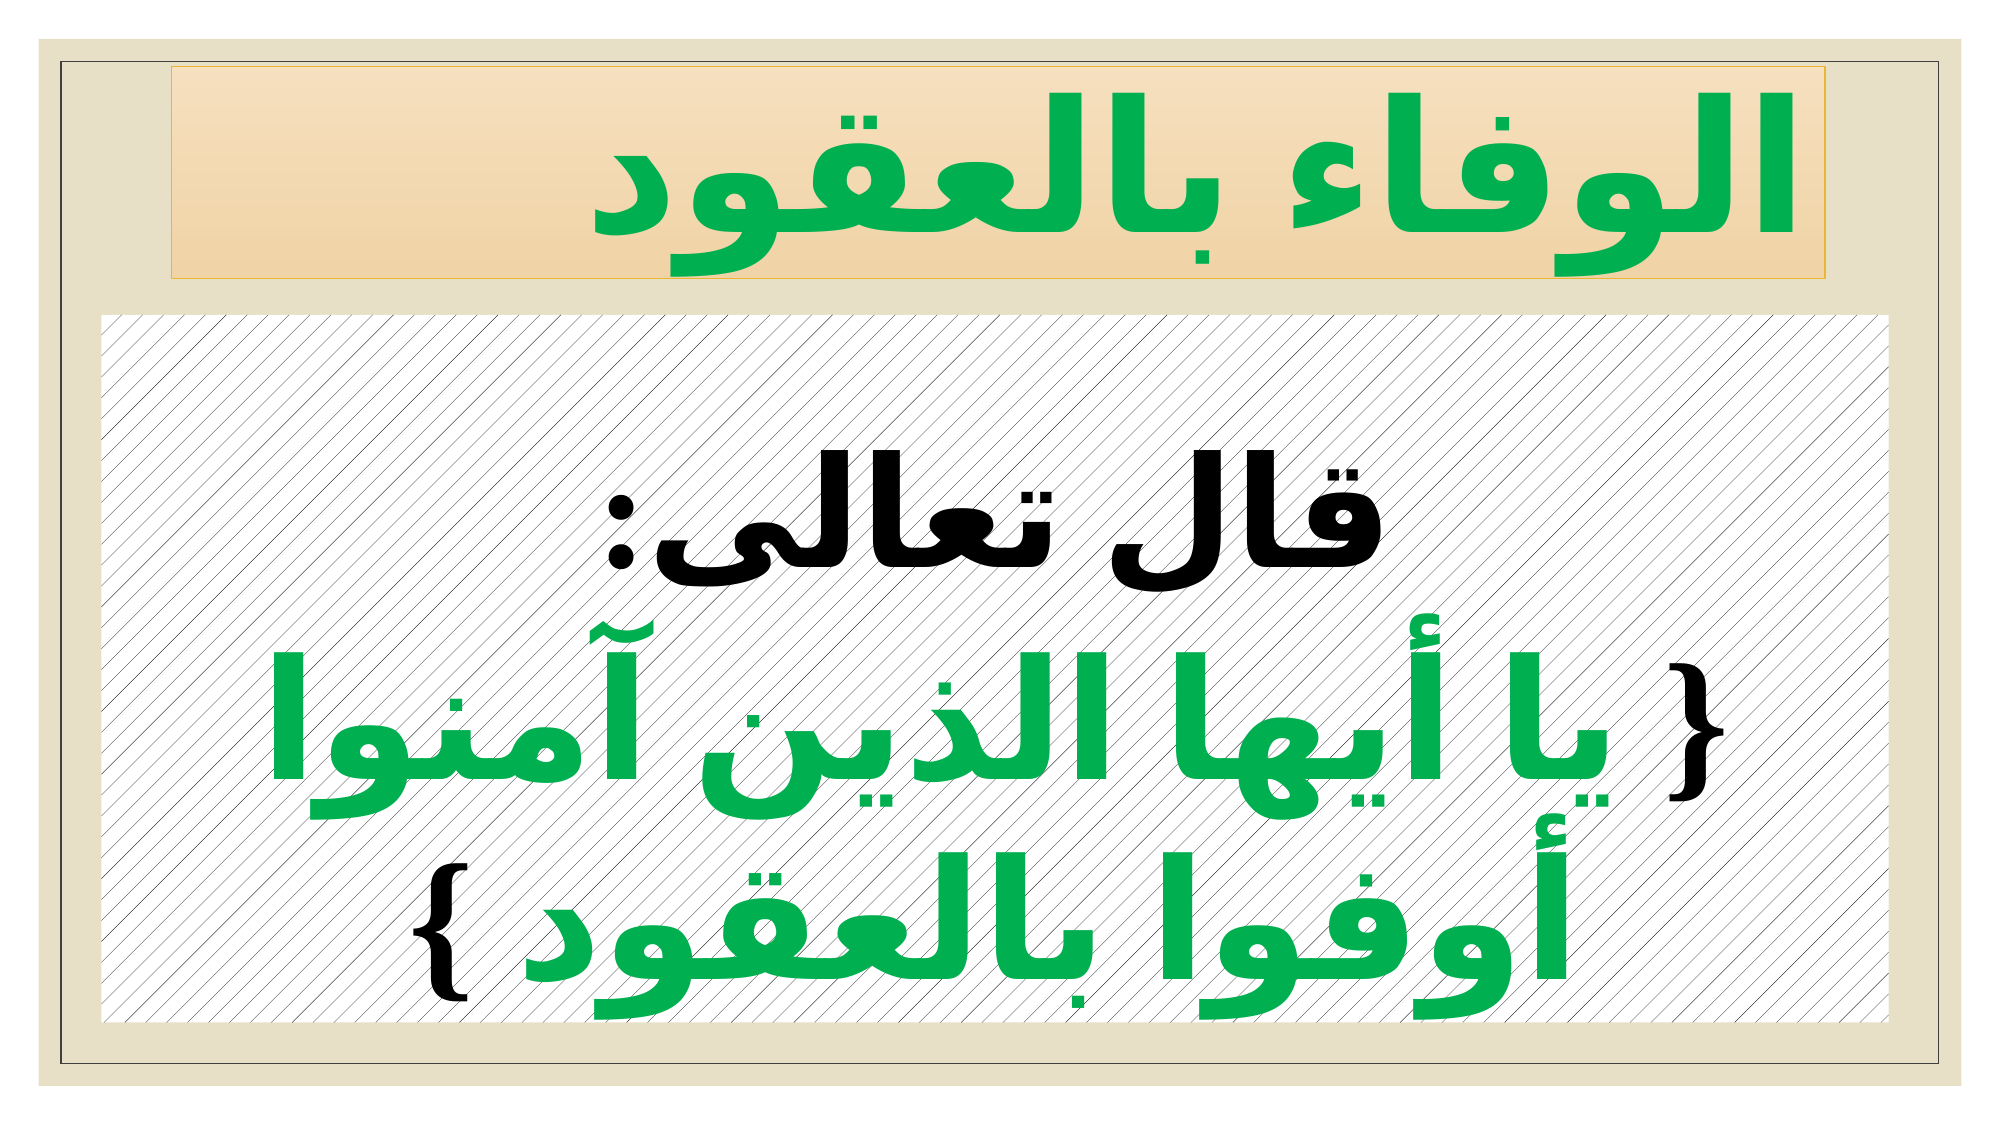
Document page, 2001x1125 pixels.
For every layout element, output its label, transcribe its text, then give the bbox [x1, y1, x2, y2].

title الوفاء بالعقود [171, 66, 1826, 279]
list قال تعالى: { يا أيها الذين آمنوا أوفوا بالعقود } [101, 314, 1889, 1023]
